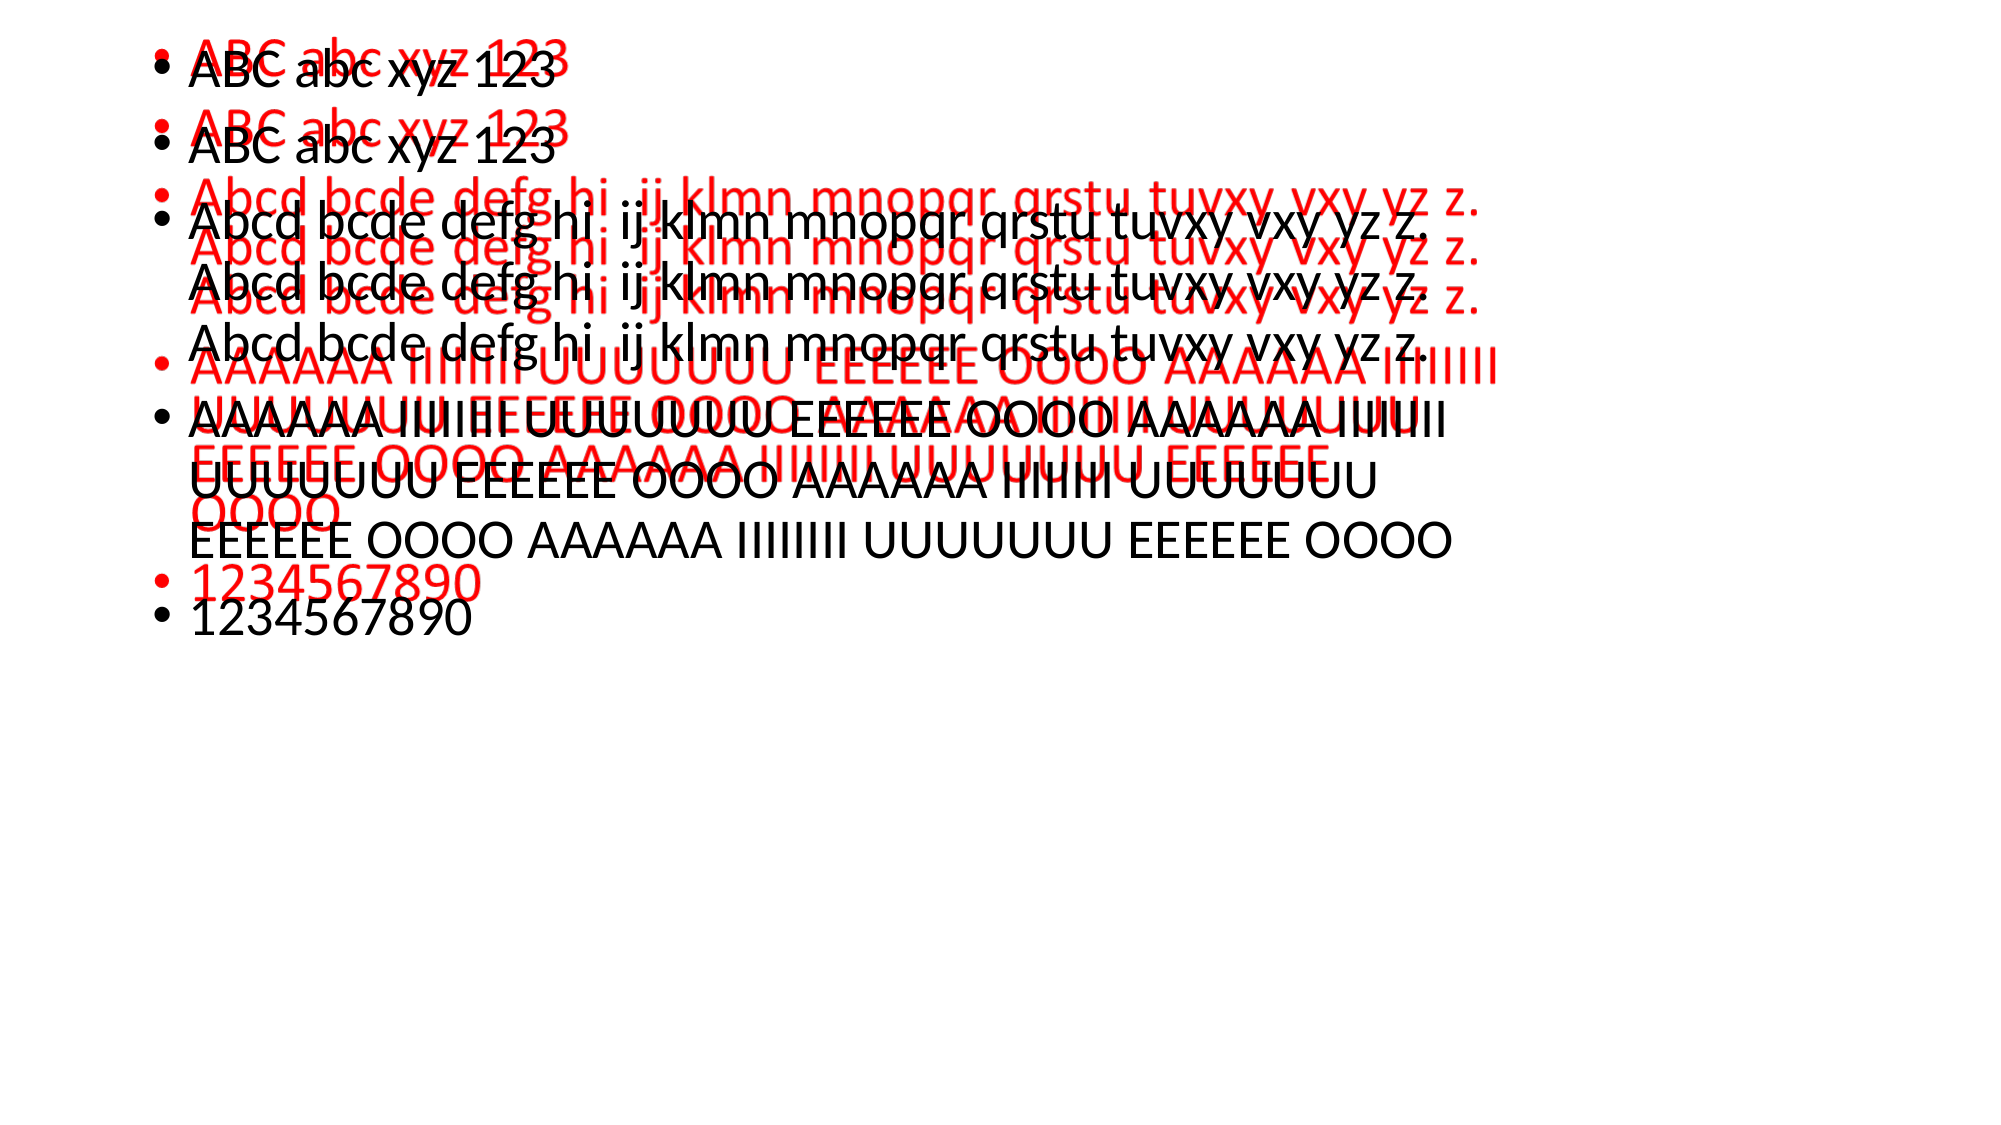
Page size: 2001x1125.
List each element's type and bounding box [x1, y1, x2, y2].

picture [119, 4, 1548, 659]
